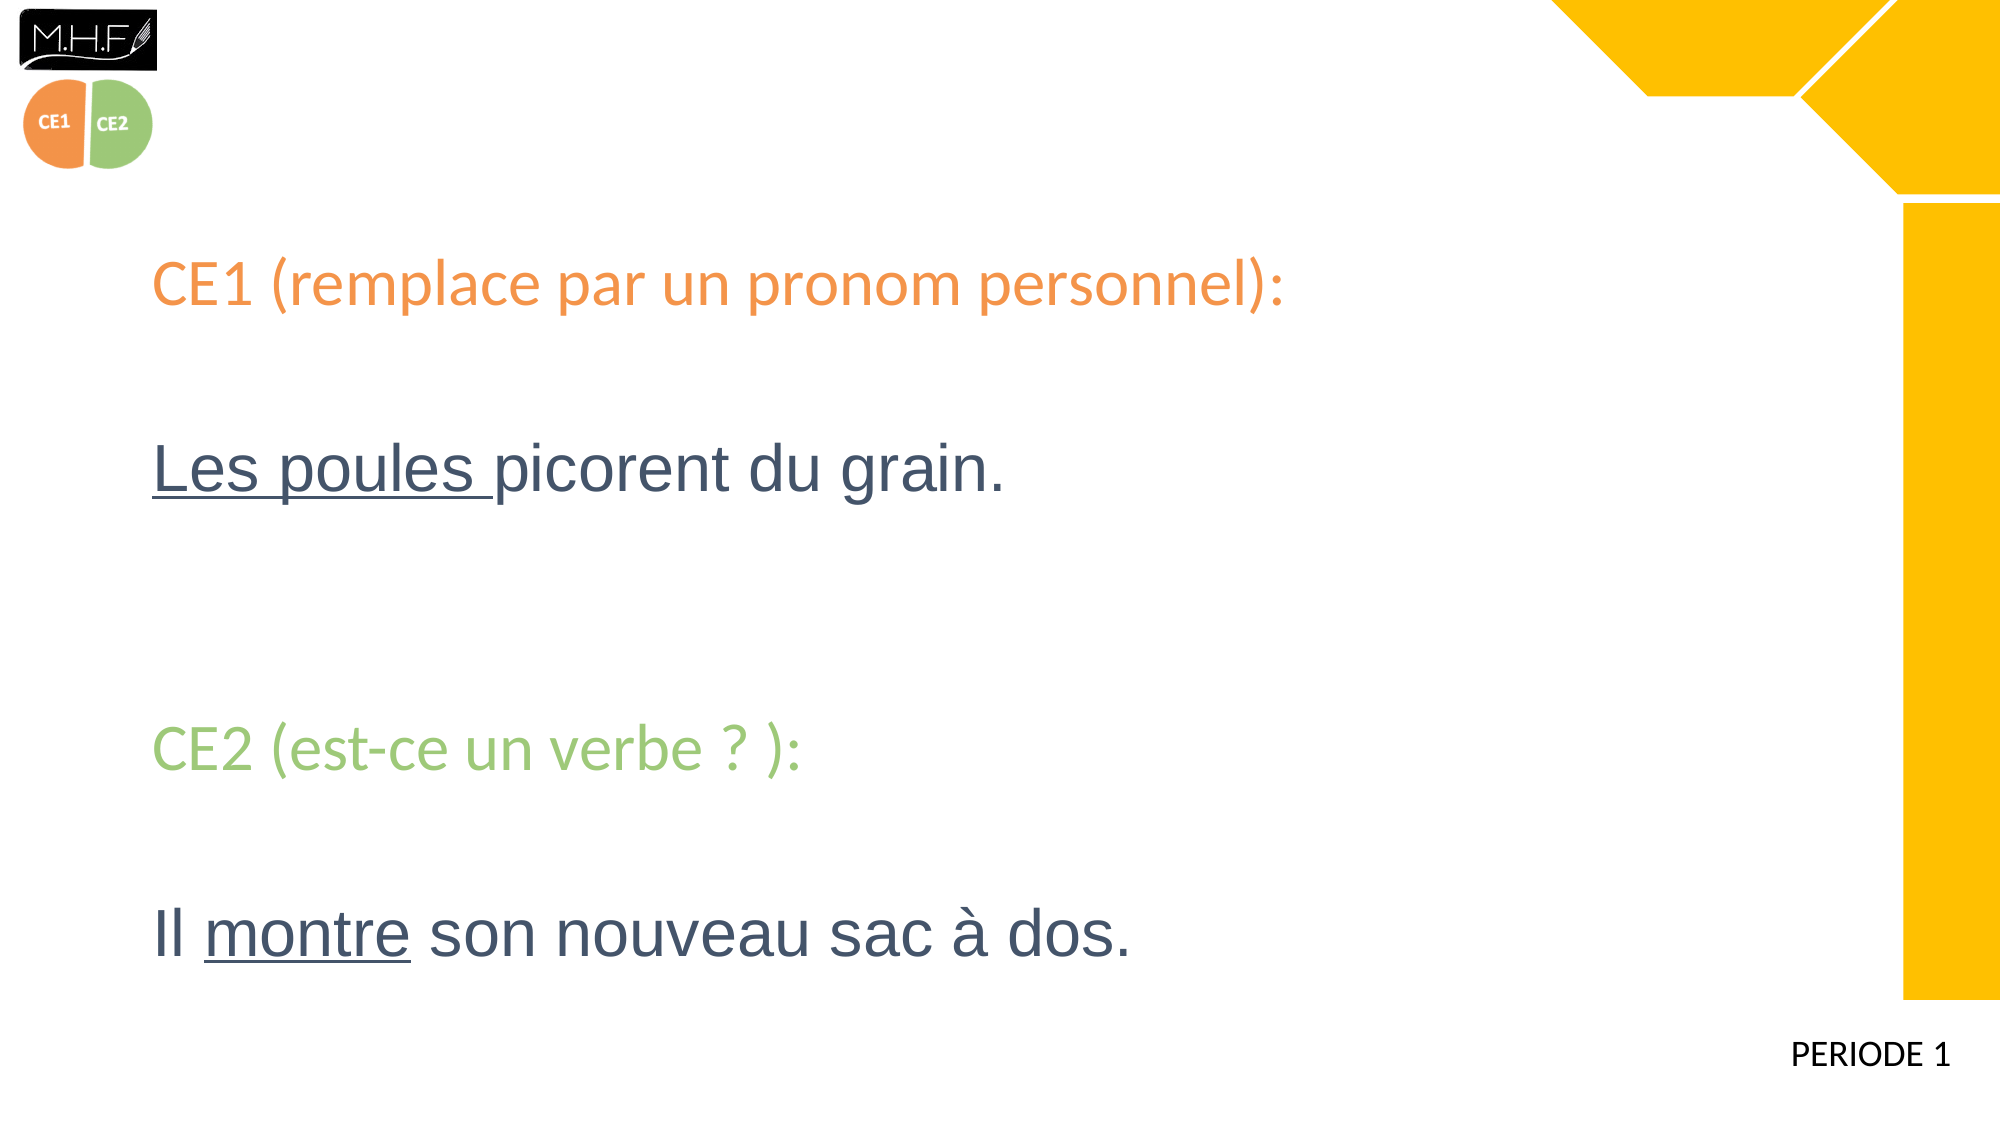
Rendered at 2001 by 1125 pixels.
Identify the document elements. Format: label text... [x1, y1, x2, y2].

text_box [1902, 202, 2000, 1001]
list CE1 (remplace par un pronom personnel): Les poules picorent du grain. CE2 (est-ce un verbe ? ): Il montre son nouveau sac à dos. [137, 240, 1863, 1014]
text_box [1799, 0, 2000, 196]
picture [1, 7, 177, 207]
text_box [1549, 0, 1892, 98]
text_box PERIODE 1 [1362, 1021, 1967, 1082]
